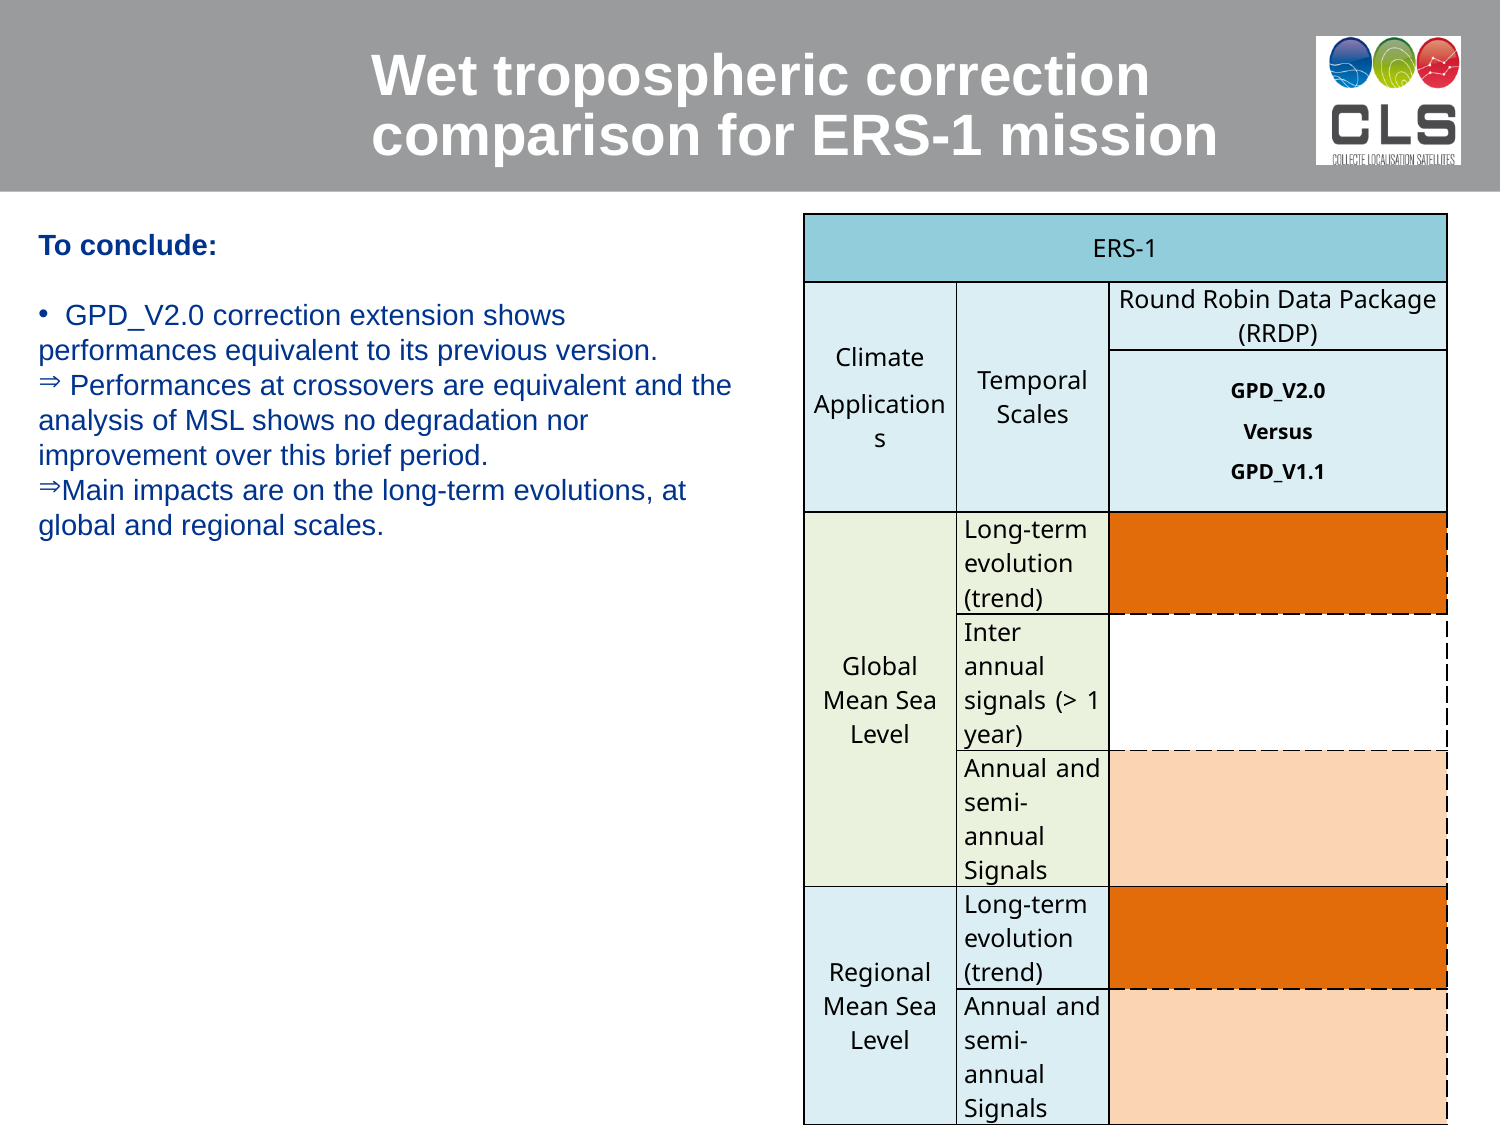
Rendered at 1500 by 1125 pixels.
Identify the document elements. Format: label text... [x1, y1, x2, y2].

table_cell [1110, 750, 1447, 886]
table_cell Long-term evolution (trend) [957, 513, 1108, 613]
table_cell [1110, 989, 1447, 1124]
picture [1316, 36, 1461, 165]
table_cell Annual and semi-annual Signals [957, 751, 1108, 886]
table_cell Annual and semi-annual Signals [957, 990, 1108, 1124]
table_cell Inter annual signals (> 1 year) [957, 615, 1108, 750]
text_box To conclude: GPD_V2.0 correction extension shows performances equivalent to its previous version. Performances at crossovers are equivalent and the analysis of MSL shows no degradation nor improvement over this brief period. Main impacts are on the long-term evolutions, at global and regional scales. [23, 219, 757, 1104]
text_box Wet tropospheric correction comparison for ERS-1 mission [356, 40, 1365, 172]
table_cell Regional Mean Sea Level [805, 887, 956, 1124]
table_cell [1110, 614, 1447, 750]
table_cell Round Robin Data Package (RRDP) [1110, 283, 1446, 349]
table_header ERS-1 [805, 215, 1446, 281]
table_cell Climate Applications [805, 283, 956, 511]
table_cell [1110, 513, 1447, 614]
table_cell Long-term evolution (trend) [957, 887, 1108, 988]
table_cell Global Mean Sea Level [805, 513, 956, 886]
table_cell Temporal Scales [957, 283, 1108, 511]
table_cell [1110, 887, 1447, 989]
table_cell GPD_V2.0 Versus GPD_V1.1 [1110, 351, 1446, 511]
